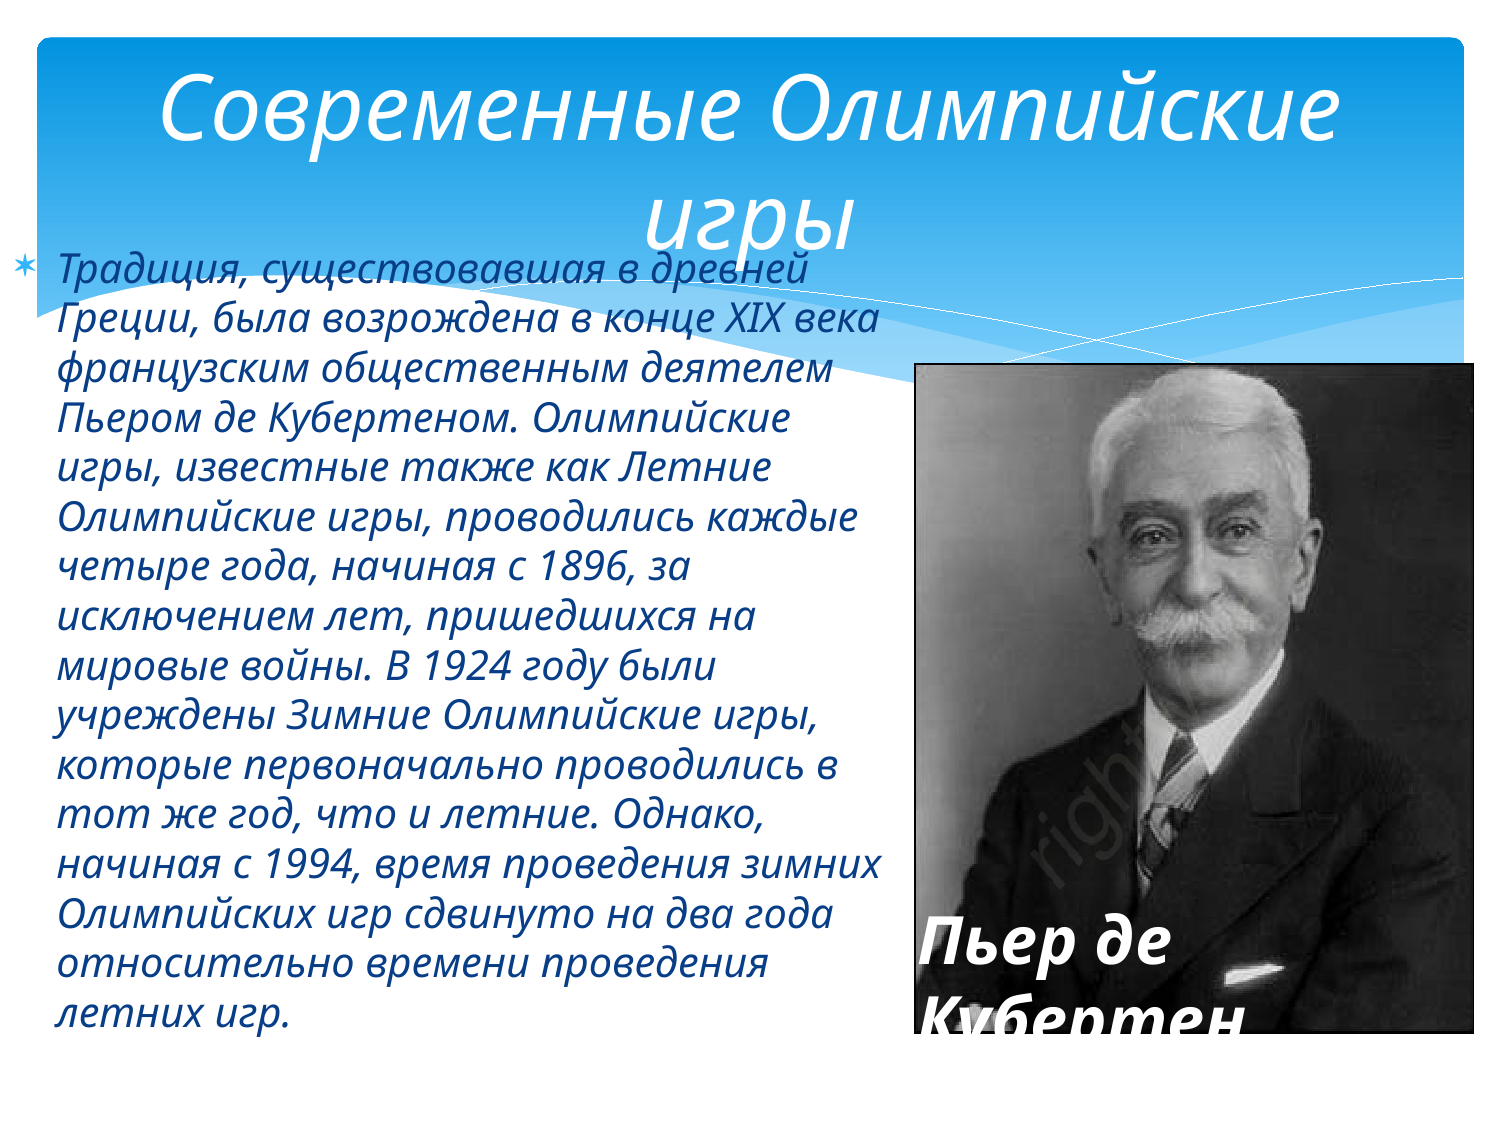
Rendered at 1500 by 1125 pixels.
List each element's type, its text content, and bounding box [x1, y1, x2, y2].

text_box Пьер де Кубертен [902, 890, 1482, 1066]
list Традиция, существовавшая в древней Греции, была возрождена в конце XIX века французским общественным деятелем Пьером де Кубертеном. Олимпийские игры, известные также как Летние Олимпийские игры, проводились каждые четыре года, начиная с 1896, за исключением лет, пришедшихся на мировые войны. В 1924 году были учреждены Зимние Олимпийские игры, которые первоначально проводились в тот же год, что и летние. Однако, начиная с 1994, время проведения зимних Олимпийских игр сдвинуто на два года относительно времени проведения летних игр. [0, 234, 897, 1093]
picture [913, 362, 1474, 1034]
title Современные Олимпийские игры [75, 55, 1425, 261]
